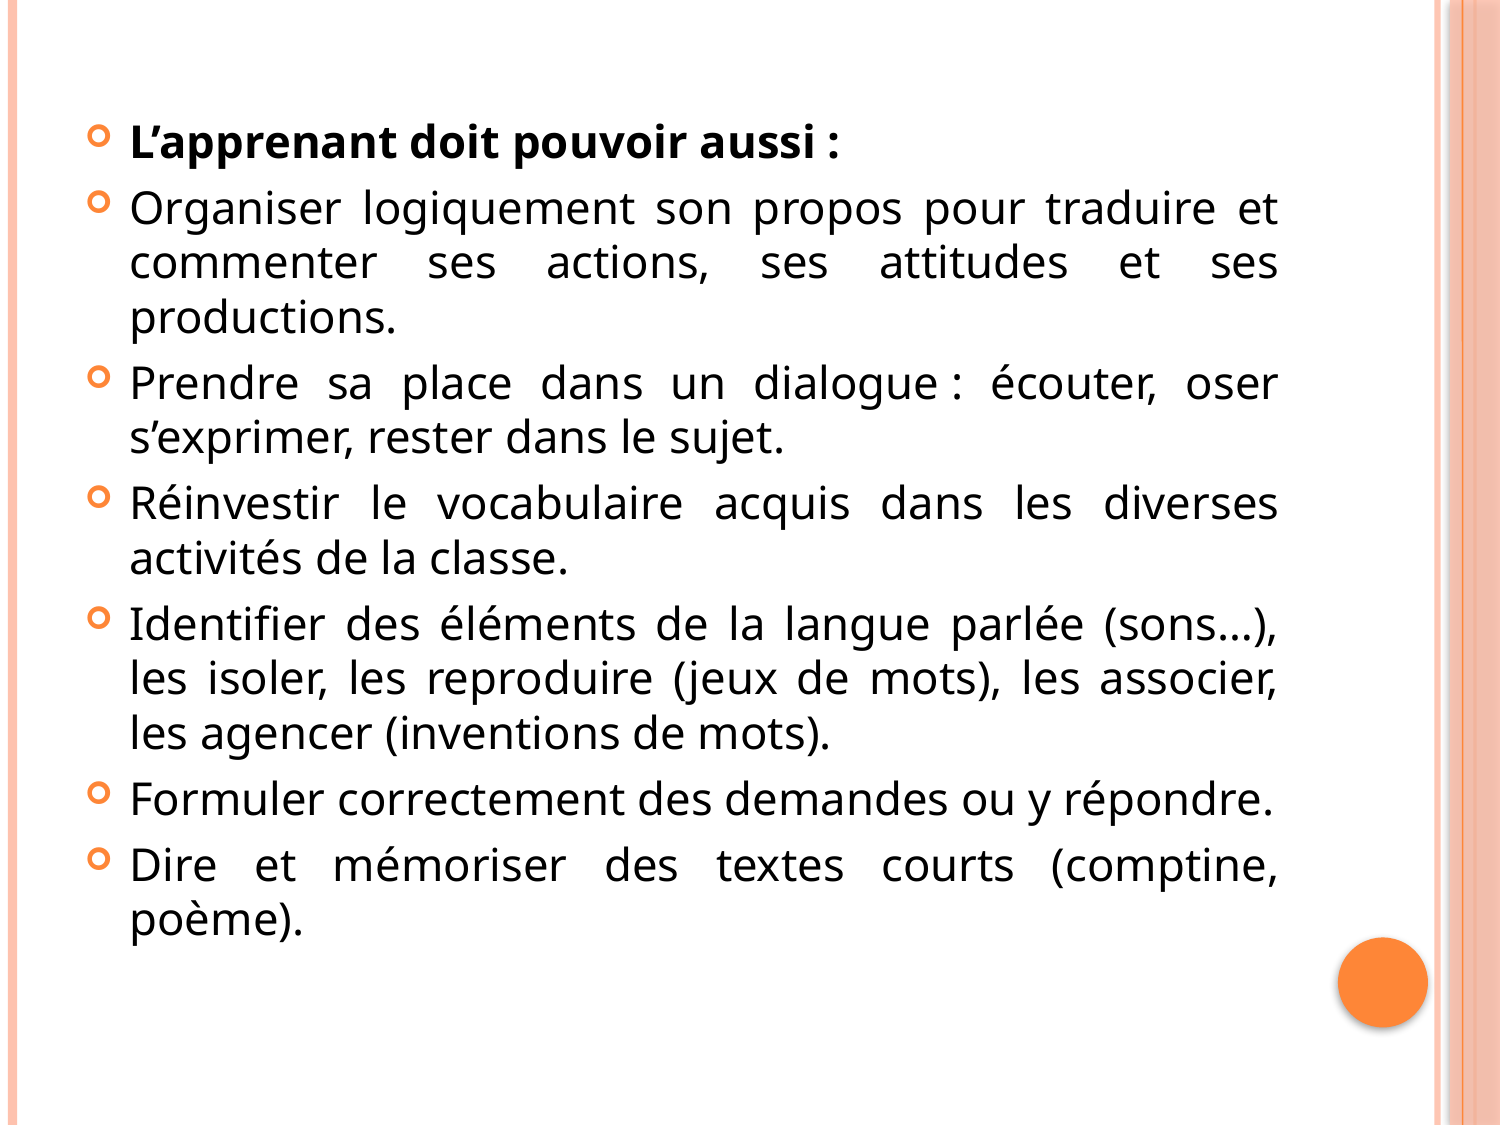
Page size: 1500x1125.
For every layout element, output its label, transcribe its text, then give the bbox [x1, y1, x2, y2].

list L’apprenant doit pouvoir aussi : Organiser logiquement son propos pour traduire et commenter ses actions, ses attitudes et ses productions. Prendre sa place dans un dialogue : écouter, oser s’exprimer, rester dans le sujet. Réinvestir le vocabulaire acquis dans les diverses activités de la classe. Identifier des éléments de la langue parlée (sons…), les isoler, les reproduire (jeux de mots), les associer, les agencer (inventions de mots). Formuler correctement des demandes ou y répondre. Dire et mémoriser des textes courts (comptine, poème). [70, 105, 1296, 973]
